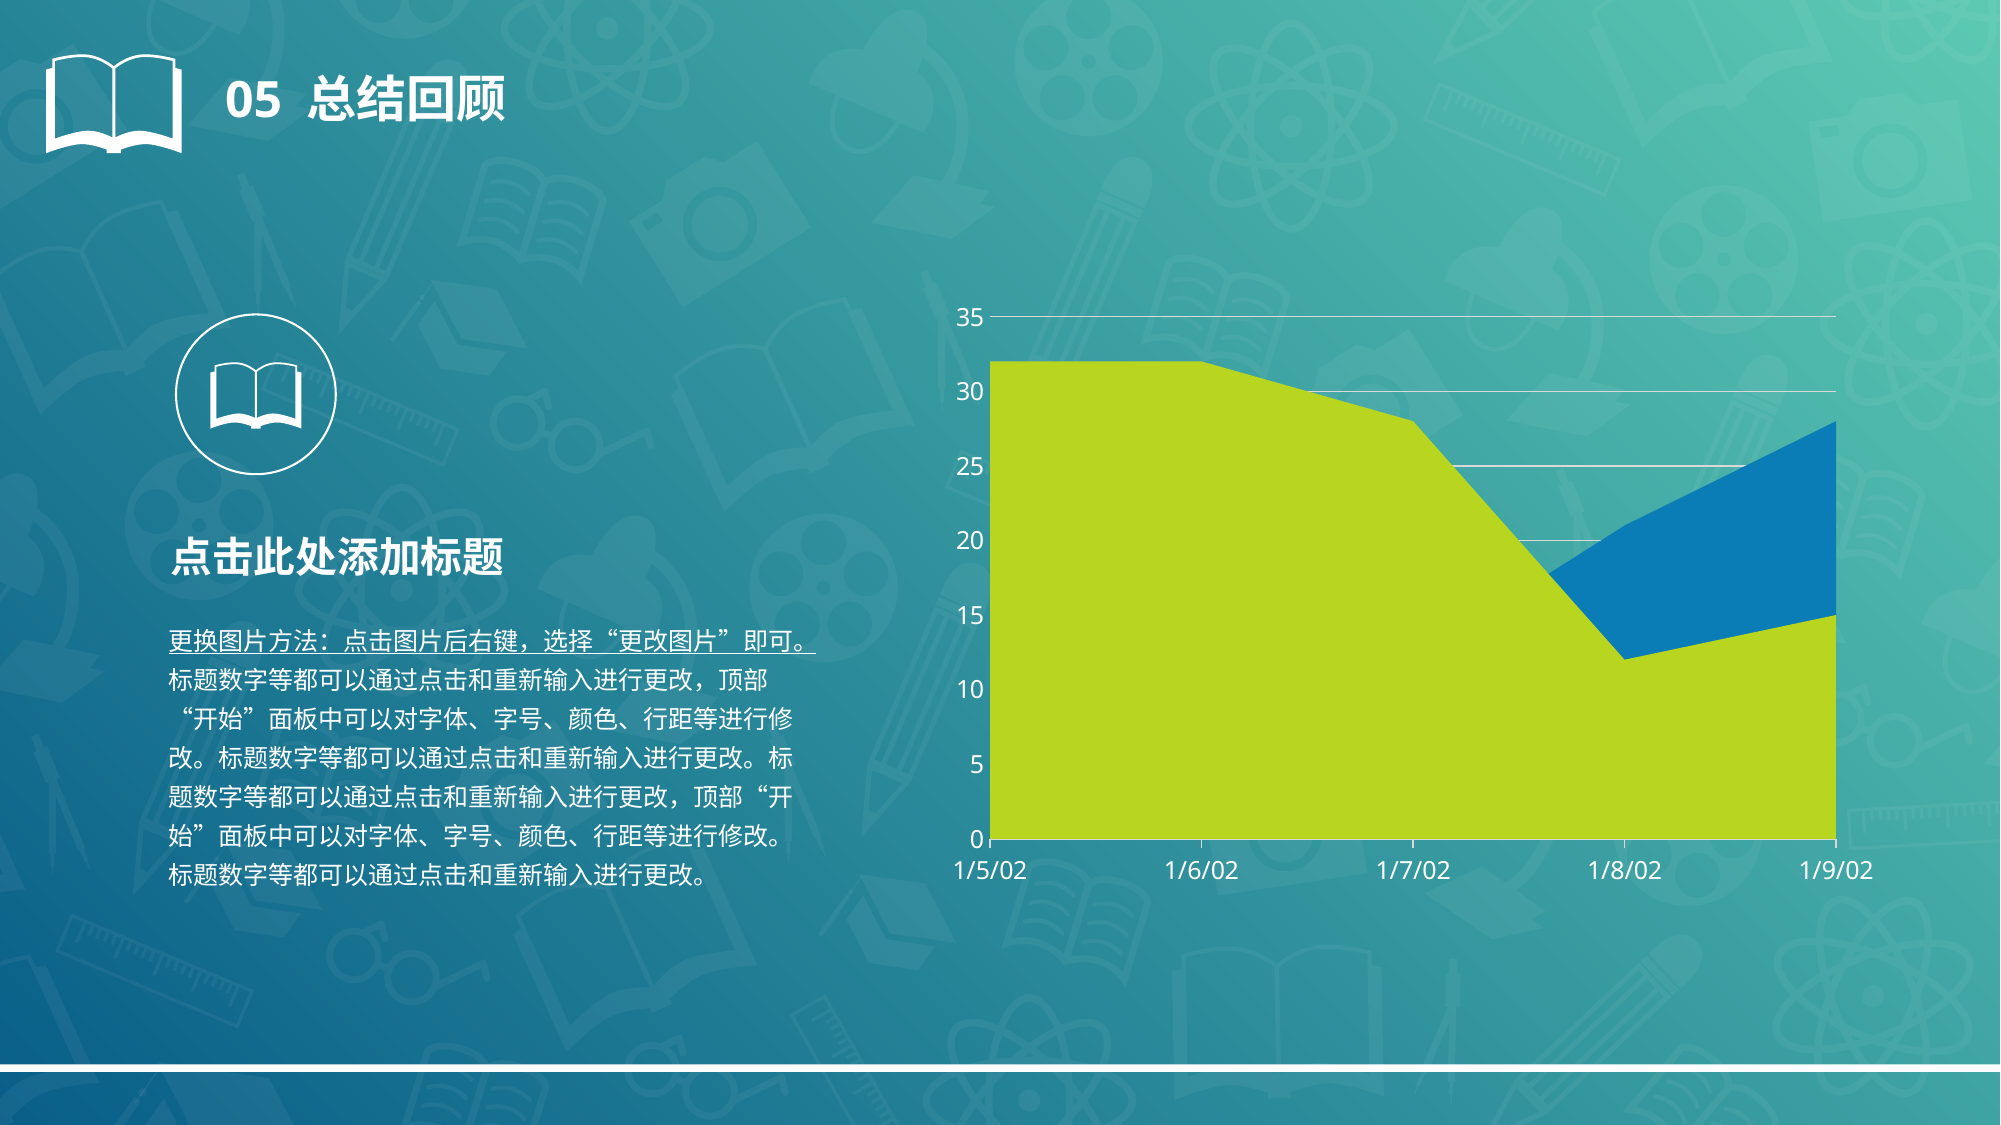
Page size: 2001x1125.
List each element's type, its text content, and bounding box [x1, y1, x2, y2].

chart [933, 287, 1893, 901]
list 05 总结回顾 [209, 41, 1081, 162]
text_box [175, 314, 336, 475]
text_box 更换图片方法：点击图片后右键，选择“更改图片”即可。标题数字等都可以通过点击和重新输入进行更改，顶部“开始”面板中可以对字体、字号、颜色、行距等进行修改。标题数字等都可以通过点击和重新输入进行更改。标题数字等都可以通过点击和重新输入进行更改，顶部“开始”面板中可以对字体、字号、颜色、行距等进行修改。标题数字等都可以通过点击和重新输入进行更改。 [154, 609, 832, 897]
text_box 点击此处添加标题 [155, 523, 520, 589]
